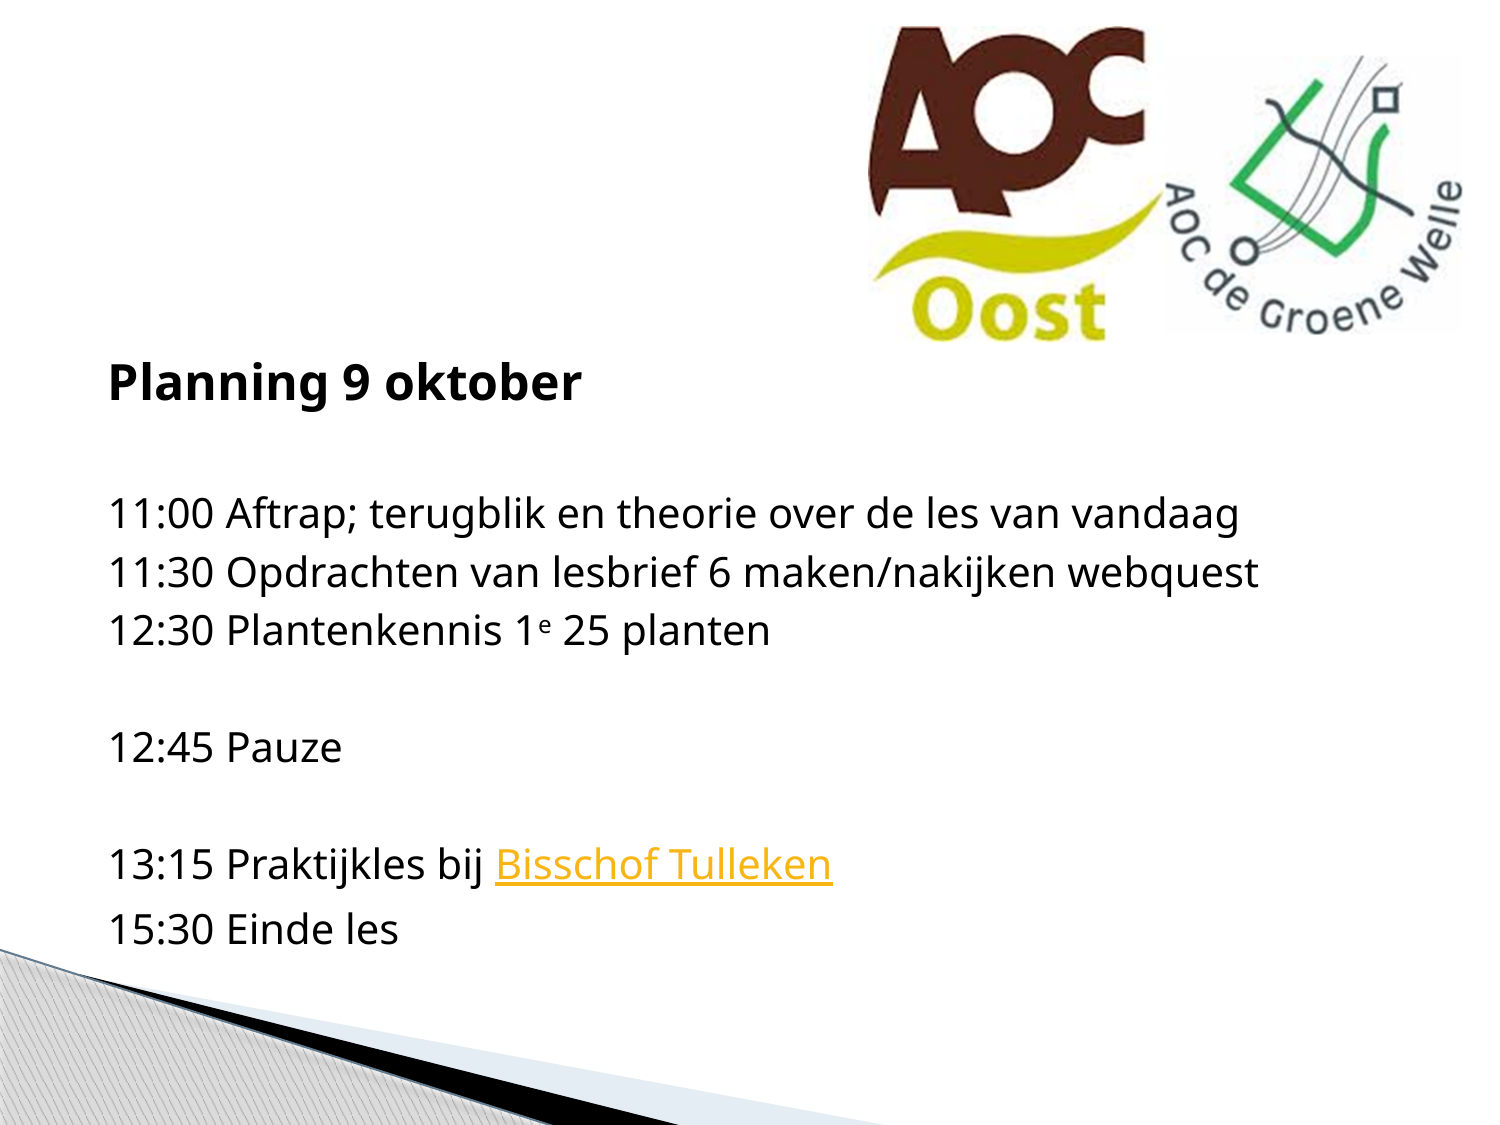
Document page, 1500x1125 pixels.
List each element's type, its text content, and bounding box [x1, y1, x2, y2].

picture [867, 26, 1473, 365]
list Planning 9 oktober 11:00 Aftrap; terugblik en theorie over de les van vandaag 11:30 Opdrachten van lesbrief 6 maken/nakijken webquest 12:30 Plantenkennis 1e 25 planten 12:45 Pauze 13:15 Praktijkles bij Bisschof Tulleken 15:30 Einde les [75, 267, 1425, 986]
